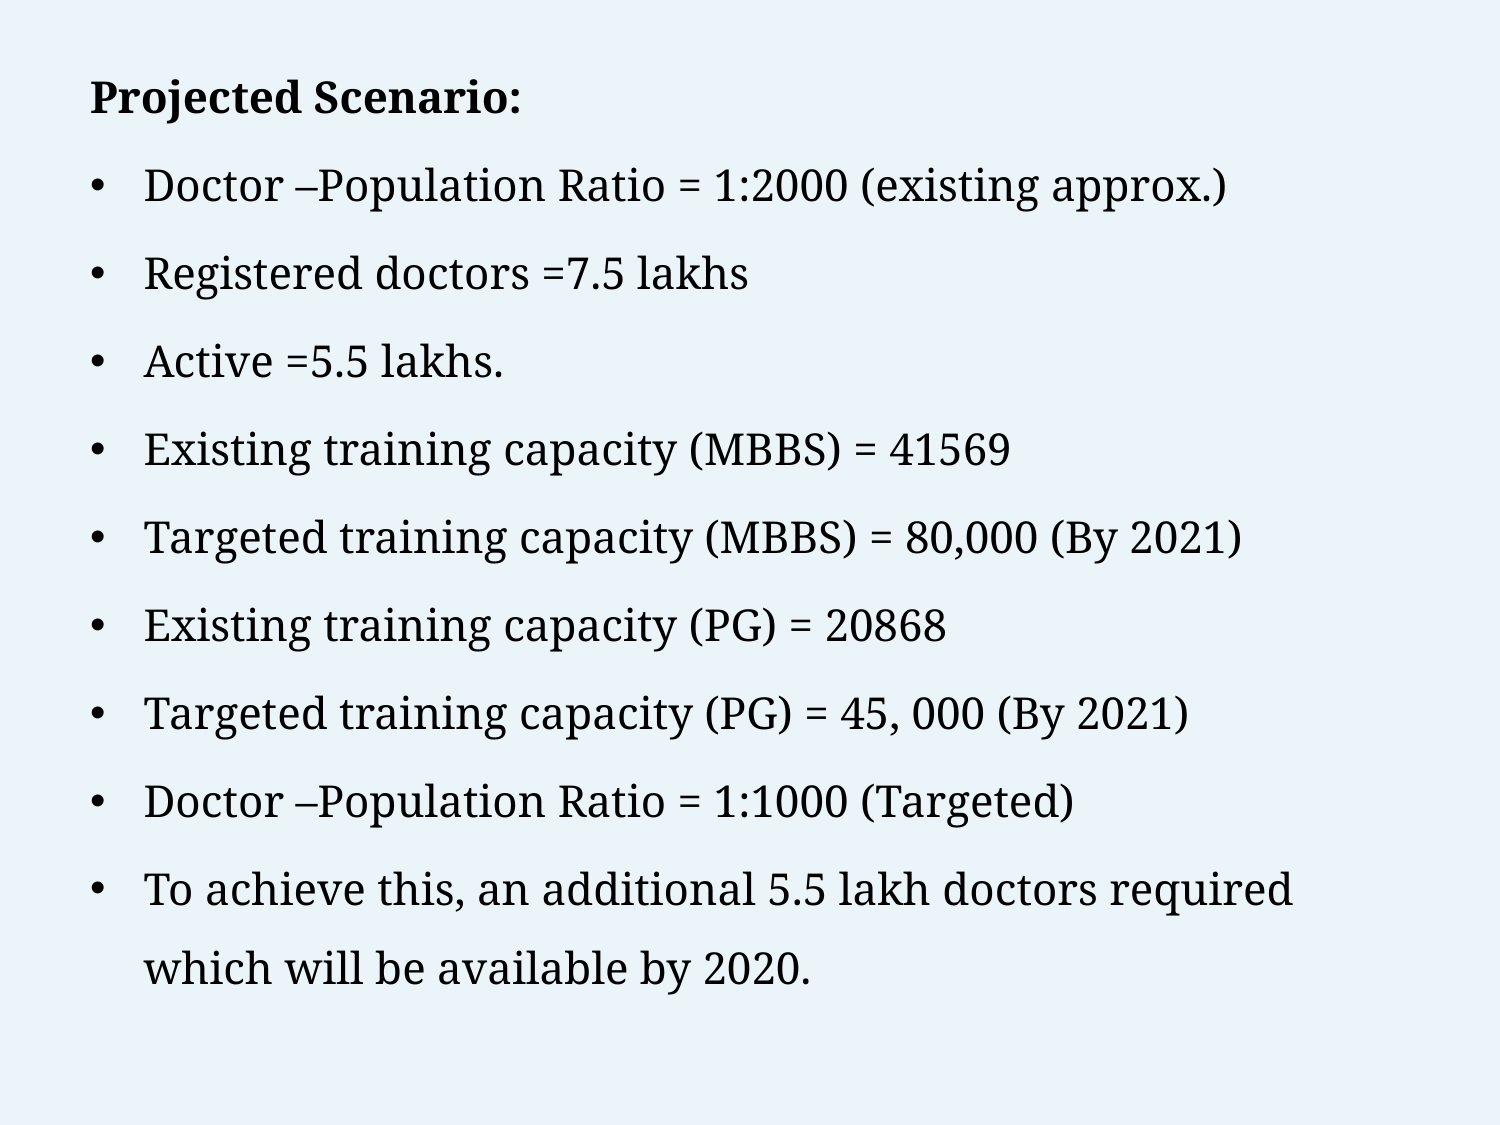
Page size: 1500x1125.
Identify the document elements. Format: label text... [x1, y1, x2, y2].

list Projected Scenario: Doctor –Population Ratio = 1:2000 (existing approx.) Registered doctors =7.5 lakhs Active =5.5 lakhs. Existing training capacity (MBBS) = 41569 Targeted training capacity (MBBS) = 80,000 (By 2021) Existing training capacity (PG) = 20868 Targeted training capacity (PG) = 45, 000 (By 2021) Doctor –Population Ratio = 1:1000 (Targeted) To achieve this, an additional 5.5 lakh doctors required which will be available by 2020. [75, 62, 1425, 1005]
